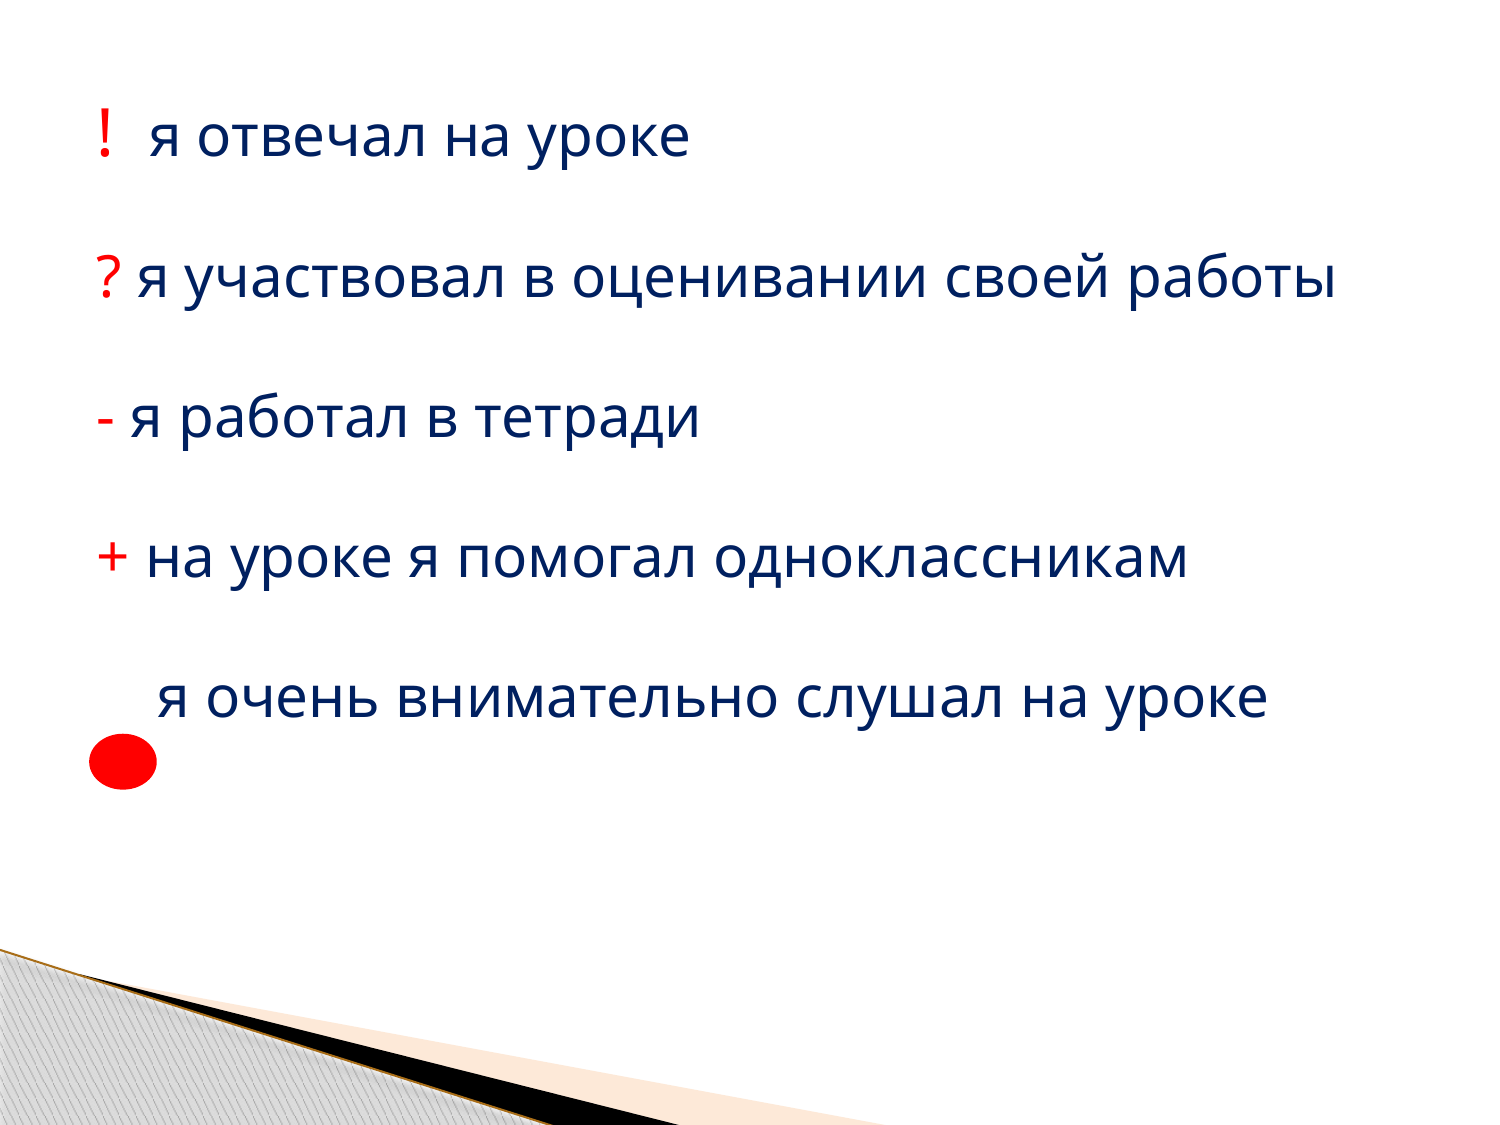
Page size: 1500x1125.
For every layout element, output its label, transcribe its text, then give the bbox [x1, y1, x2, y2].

text_box [89, 733, 157, 790]
text_box ! я отвечал на уроке ? я участвовал в оценивании своей работы - я работал в тетради + на уроке я помогал одноклассникам я очень внимательно слушал на уроке [81, 81, 1430, 1125]
